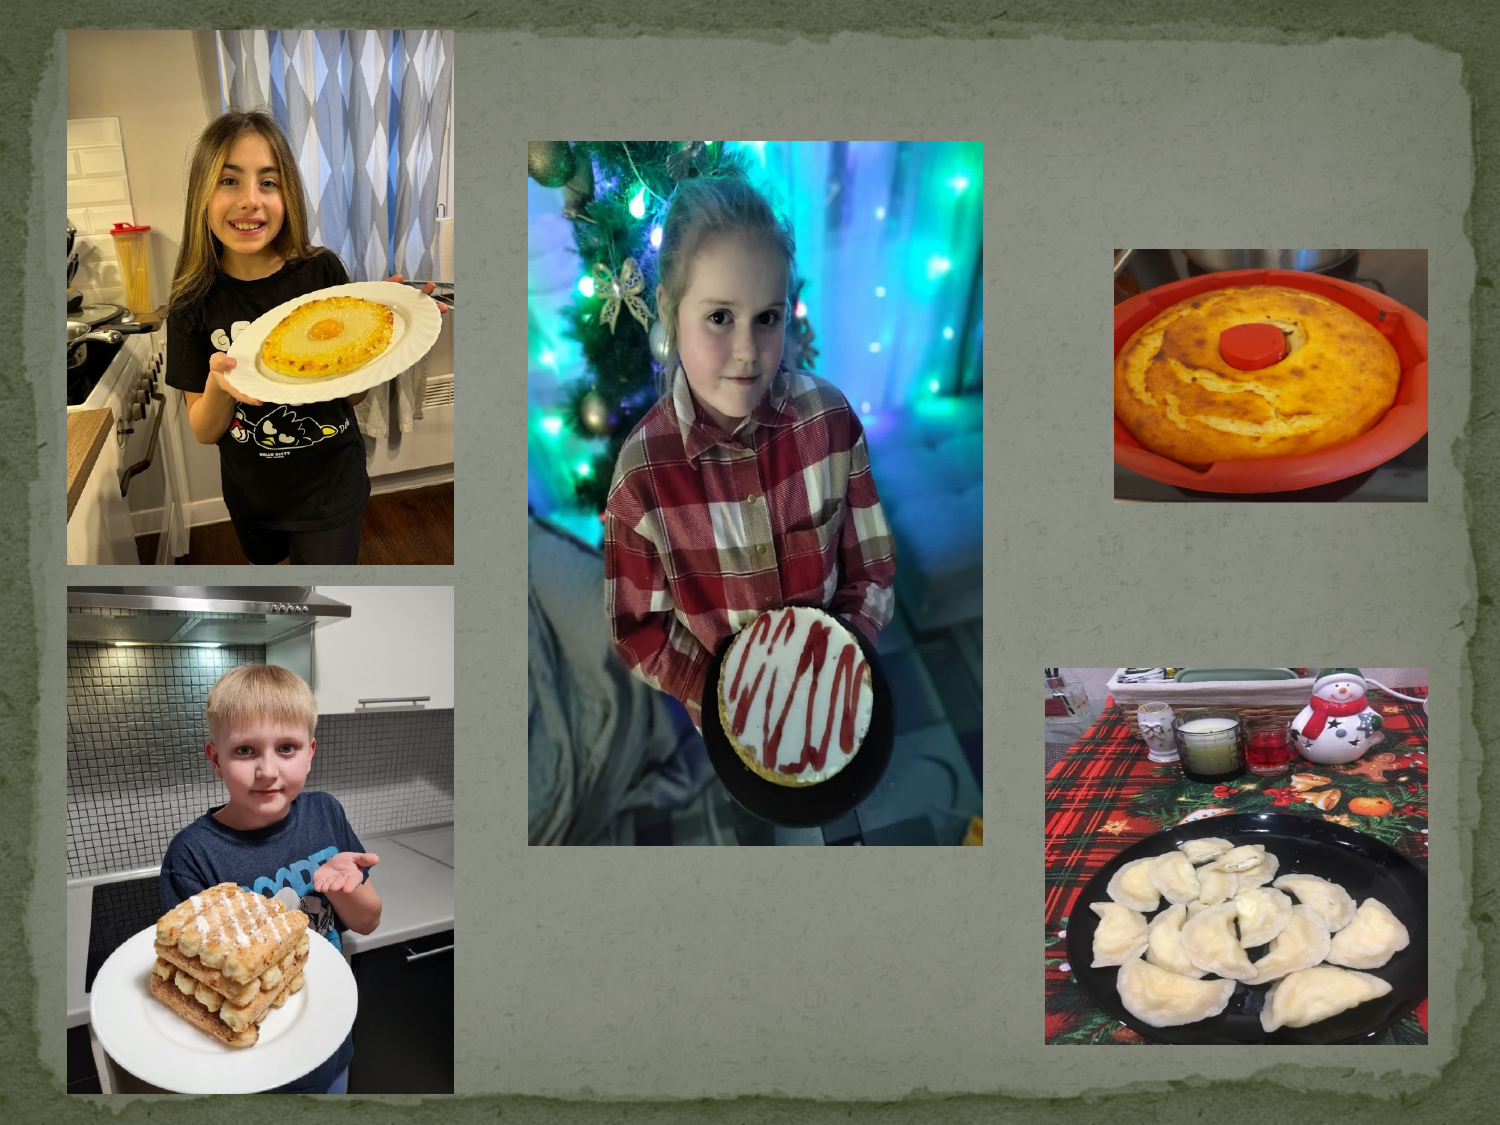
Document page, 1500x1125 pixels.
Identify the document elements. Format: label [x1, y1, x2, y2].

picture [528, 141, 983, 846]
picture [1114, 249, 1428, 566]
picture [67, 30, 454, 565]
picture [67, 586, 454, 1094]
picture [1045, 668, 1428, 1045]
